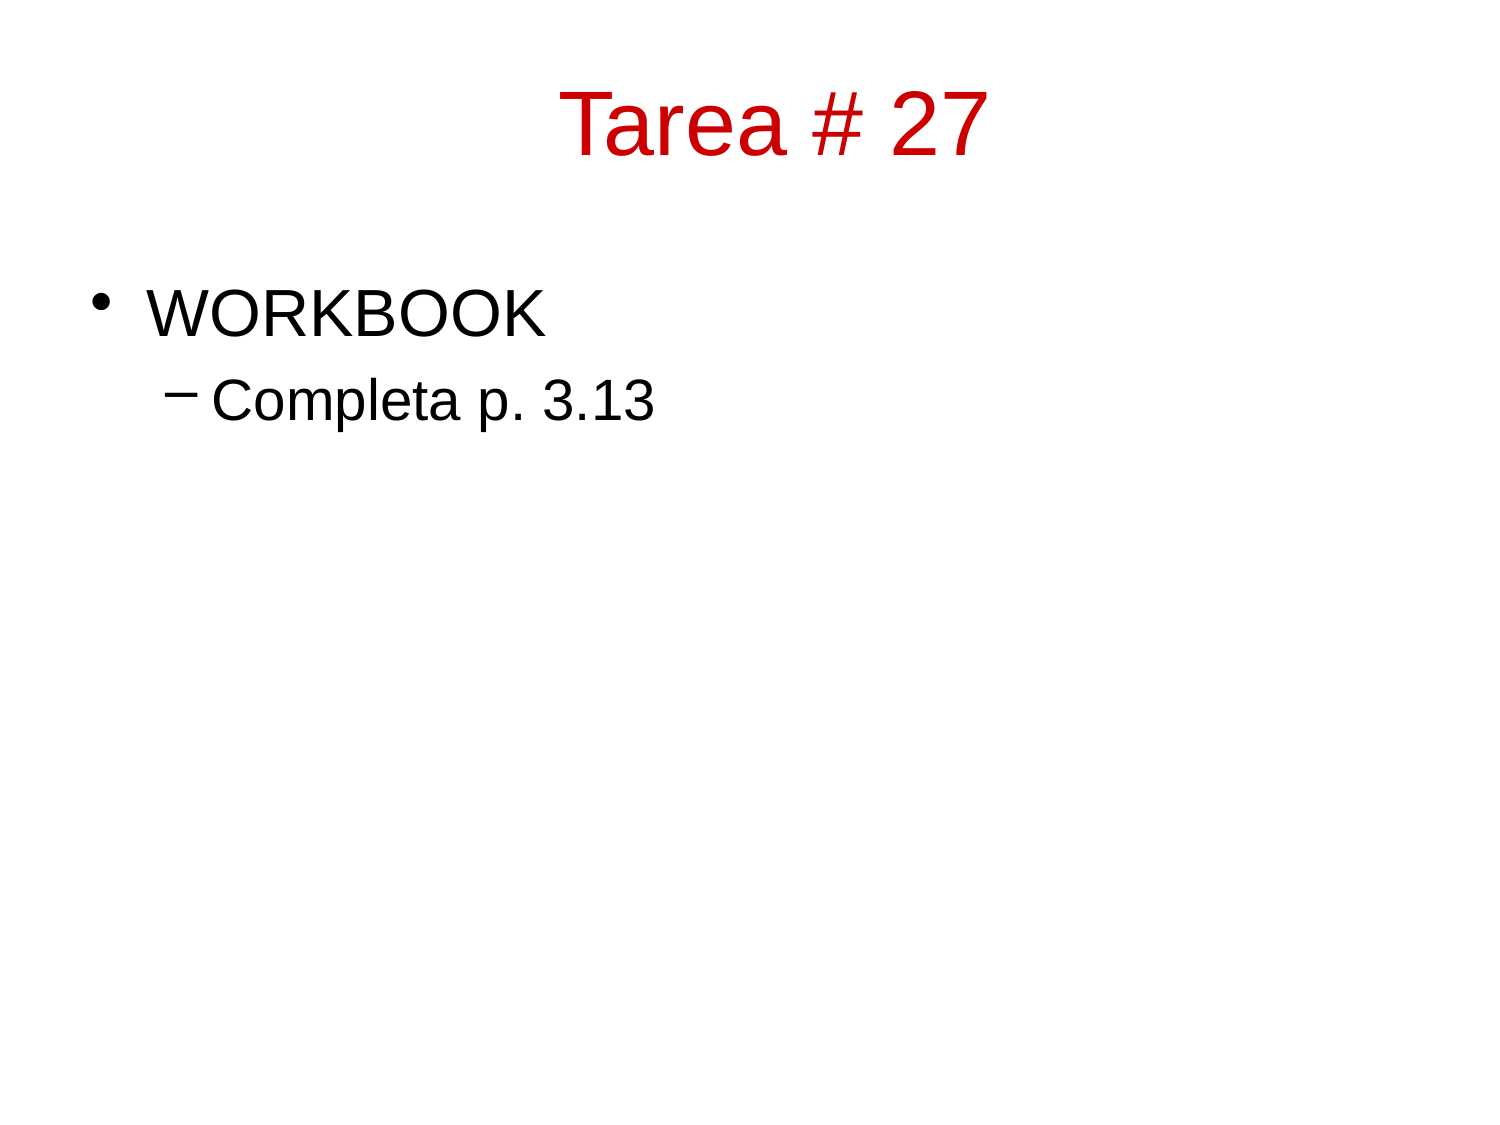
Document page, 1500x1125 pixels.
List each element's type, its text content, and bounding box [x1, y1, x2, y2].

text_box Tarea # 27 [99, 24, 1450, 213]
list WORKBOOK Completa p. 3.13 [75, 262, 1425, 1005]
